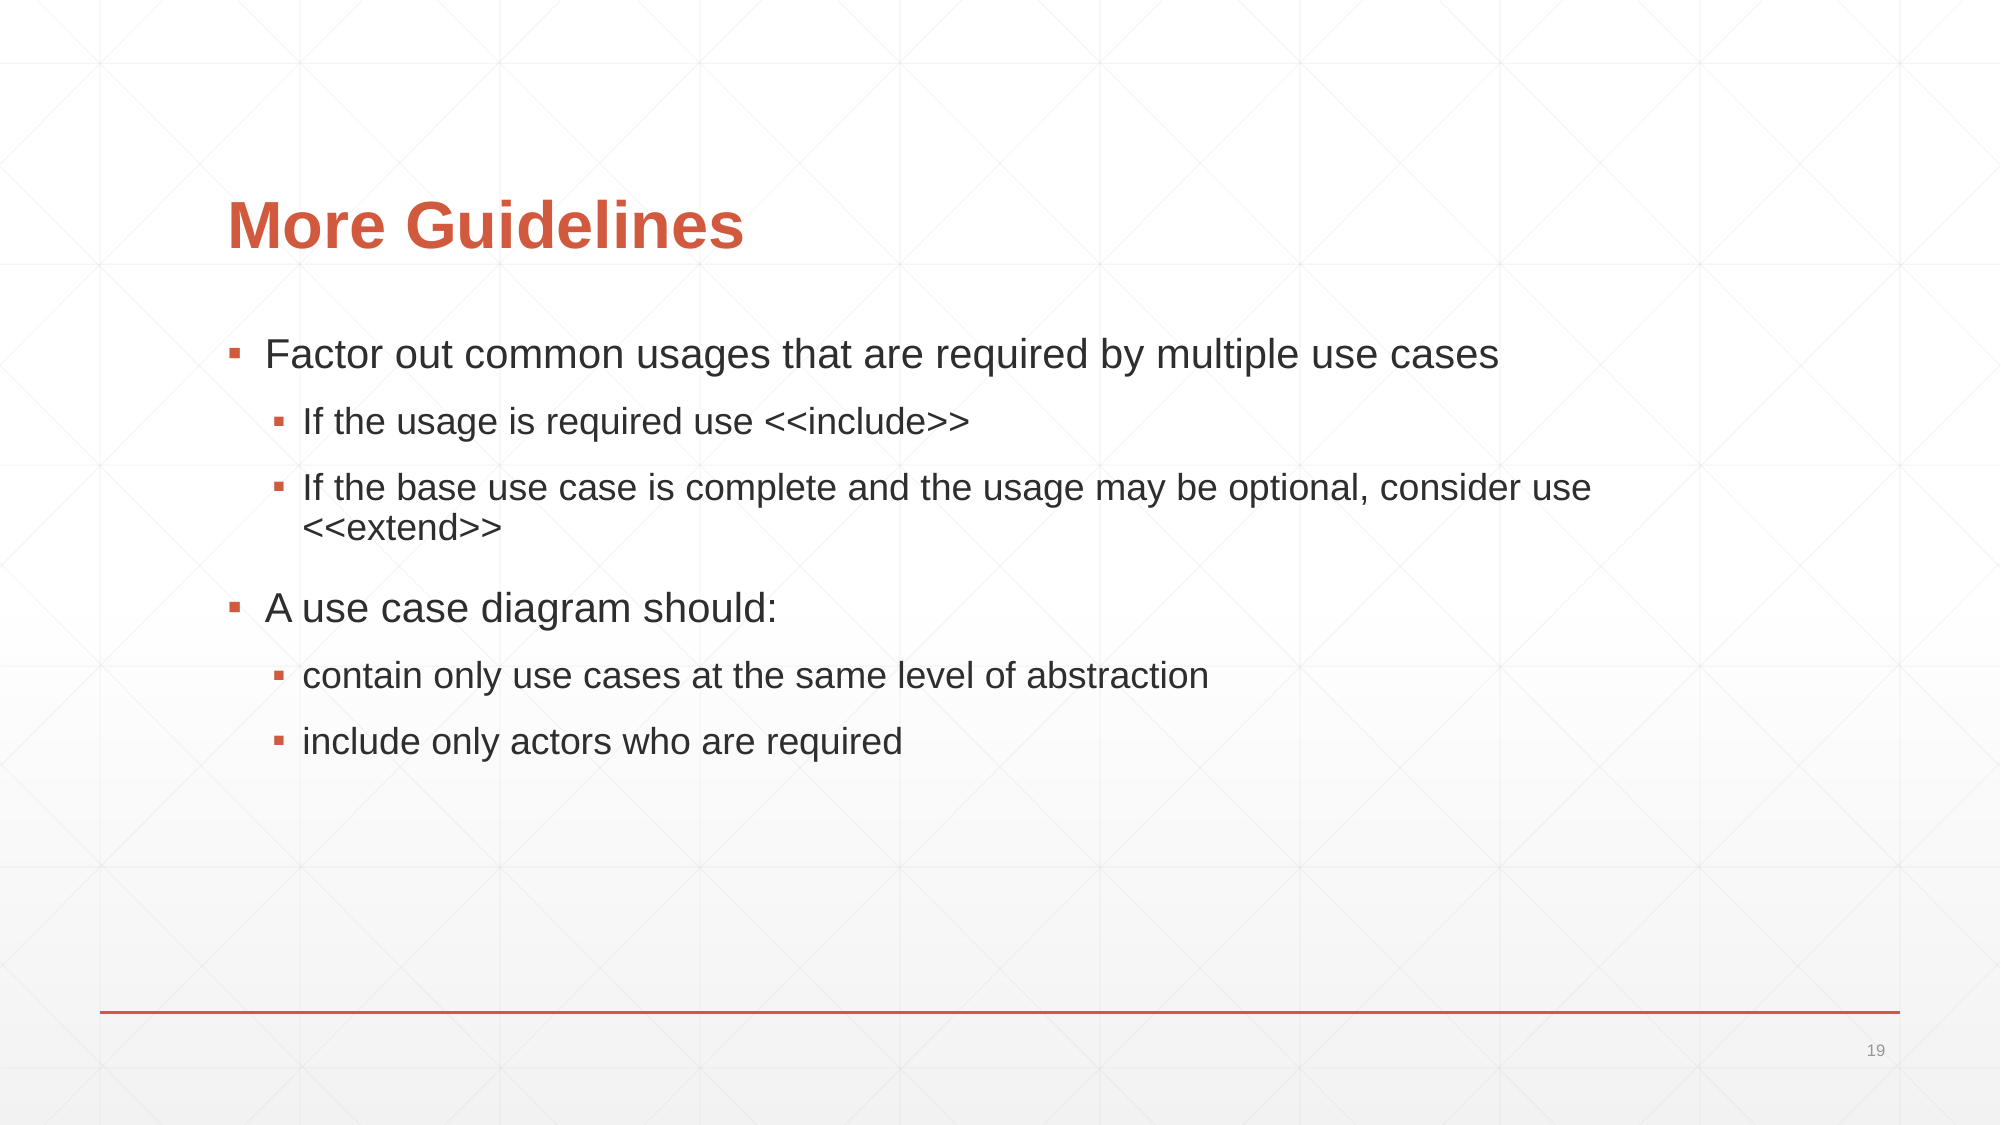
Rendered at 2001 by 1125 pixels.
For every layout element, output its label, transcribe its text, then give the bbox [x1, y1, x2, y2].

title More Guidelines [212, 82, 1788, 271]
list Factor out common usages that are required by multiple use cases If the usage is required use <<include>> If the base use case is complete and the usage may be optional, consider use <<extend>> A use case diagram should: contain only use cases at the same level of abstraction include only actors who are required [212, 324, 1788, 950]
slide_number 19 [1749, 1031, 1901, 1069]
